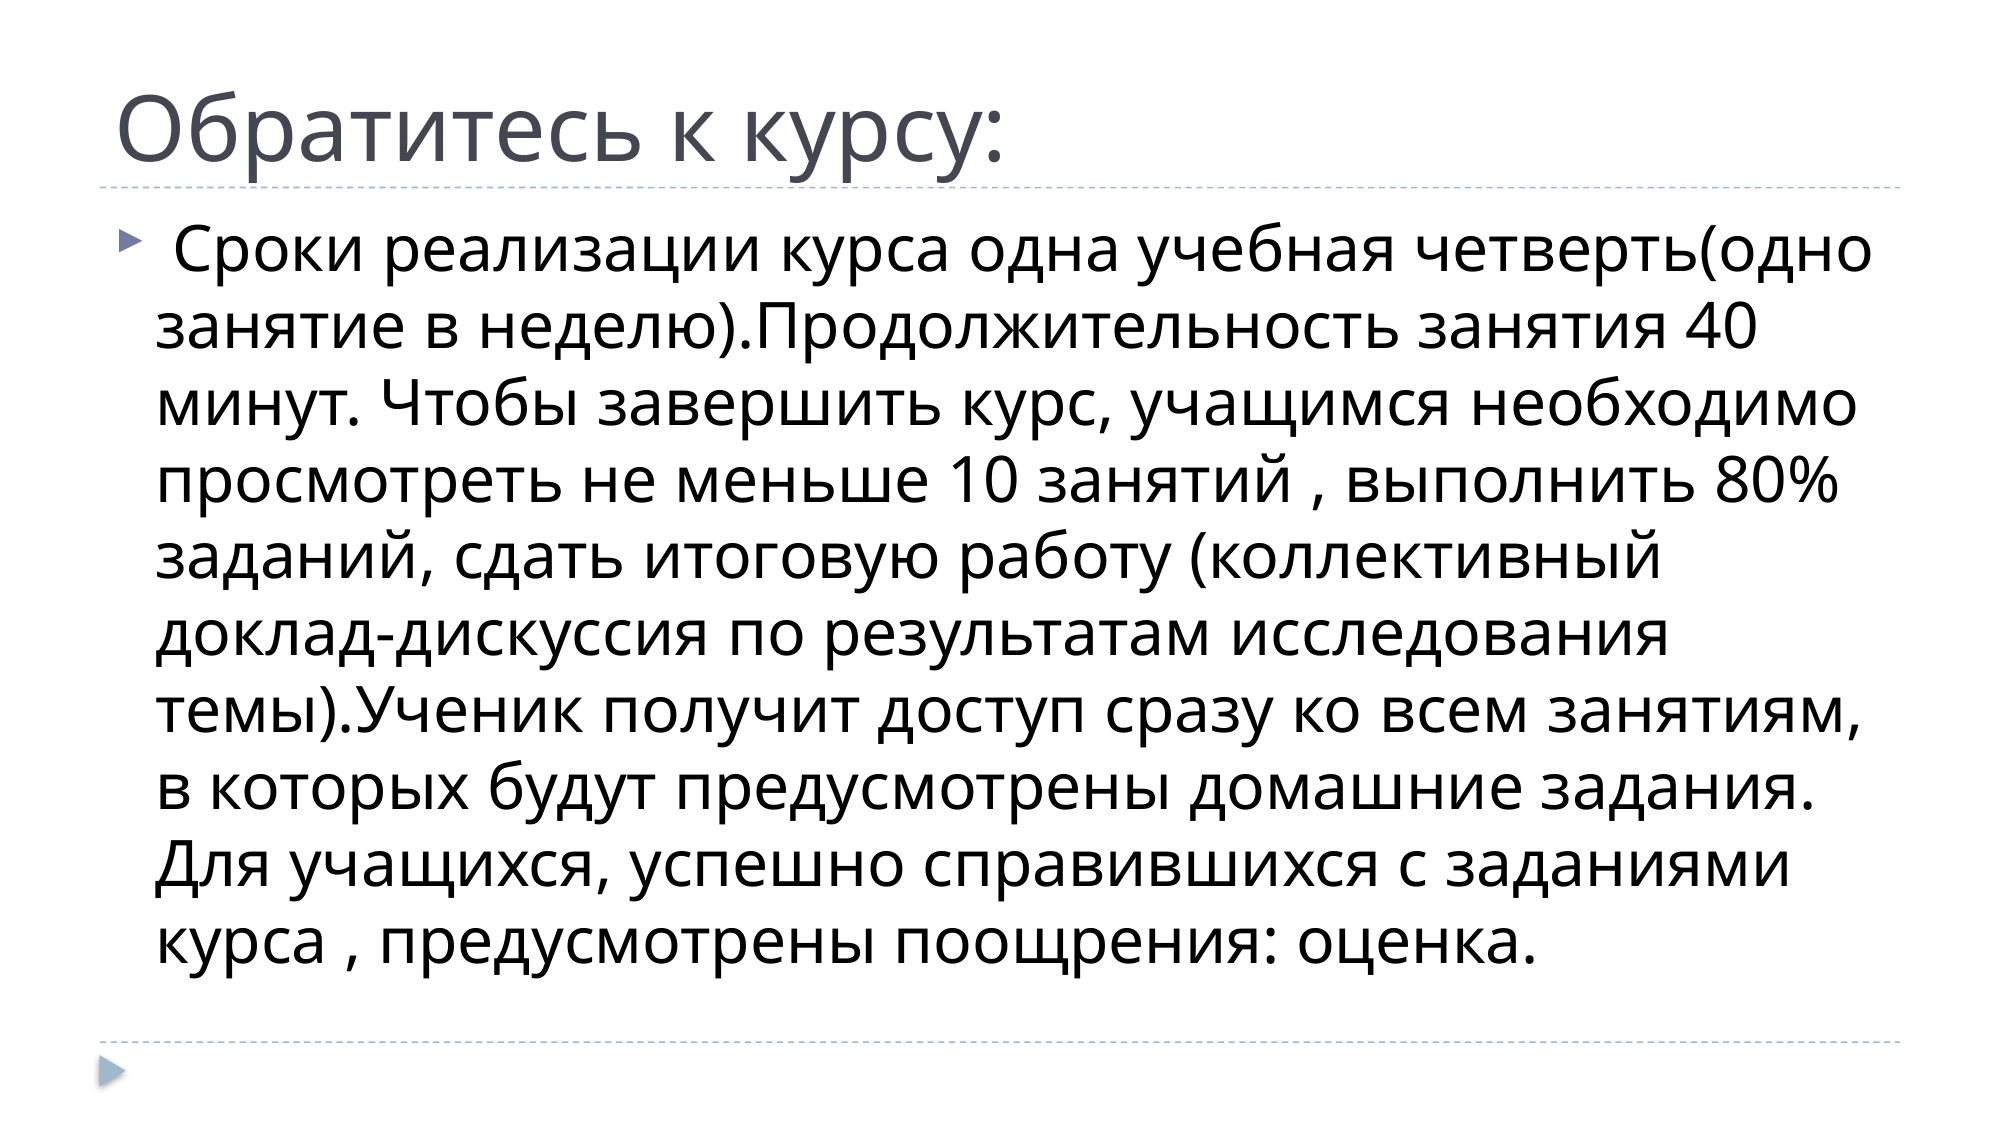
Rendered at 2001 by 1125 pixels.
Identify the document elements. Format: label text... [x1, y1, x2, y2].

title Обратитесь к курсу: [99, 0, 1900, 188]
list Сроки реализации курса одна учебная четверть(одно занятие в неделю).Продолжительность занятия 40 минут. Чтобы завершить курс, учащимся необходимо просмотреть не меньше 10 занятий , выполнить 80% заданий, сдать итоговую работу (коллективный доклад-дискуссия по результатам исследования темы).Ученик получит доступ сразу ко всем занятиям, в которых будут предусмотрены домашние задания. Для учащихся, успешно справившихся с заданиями курса , предусмотрены поощрения: оценка. [99, 200, 1900, 1010]
